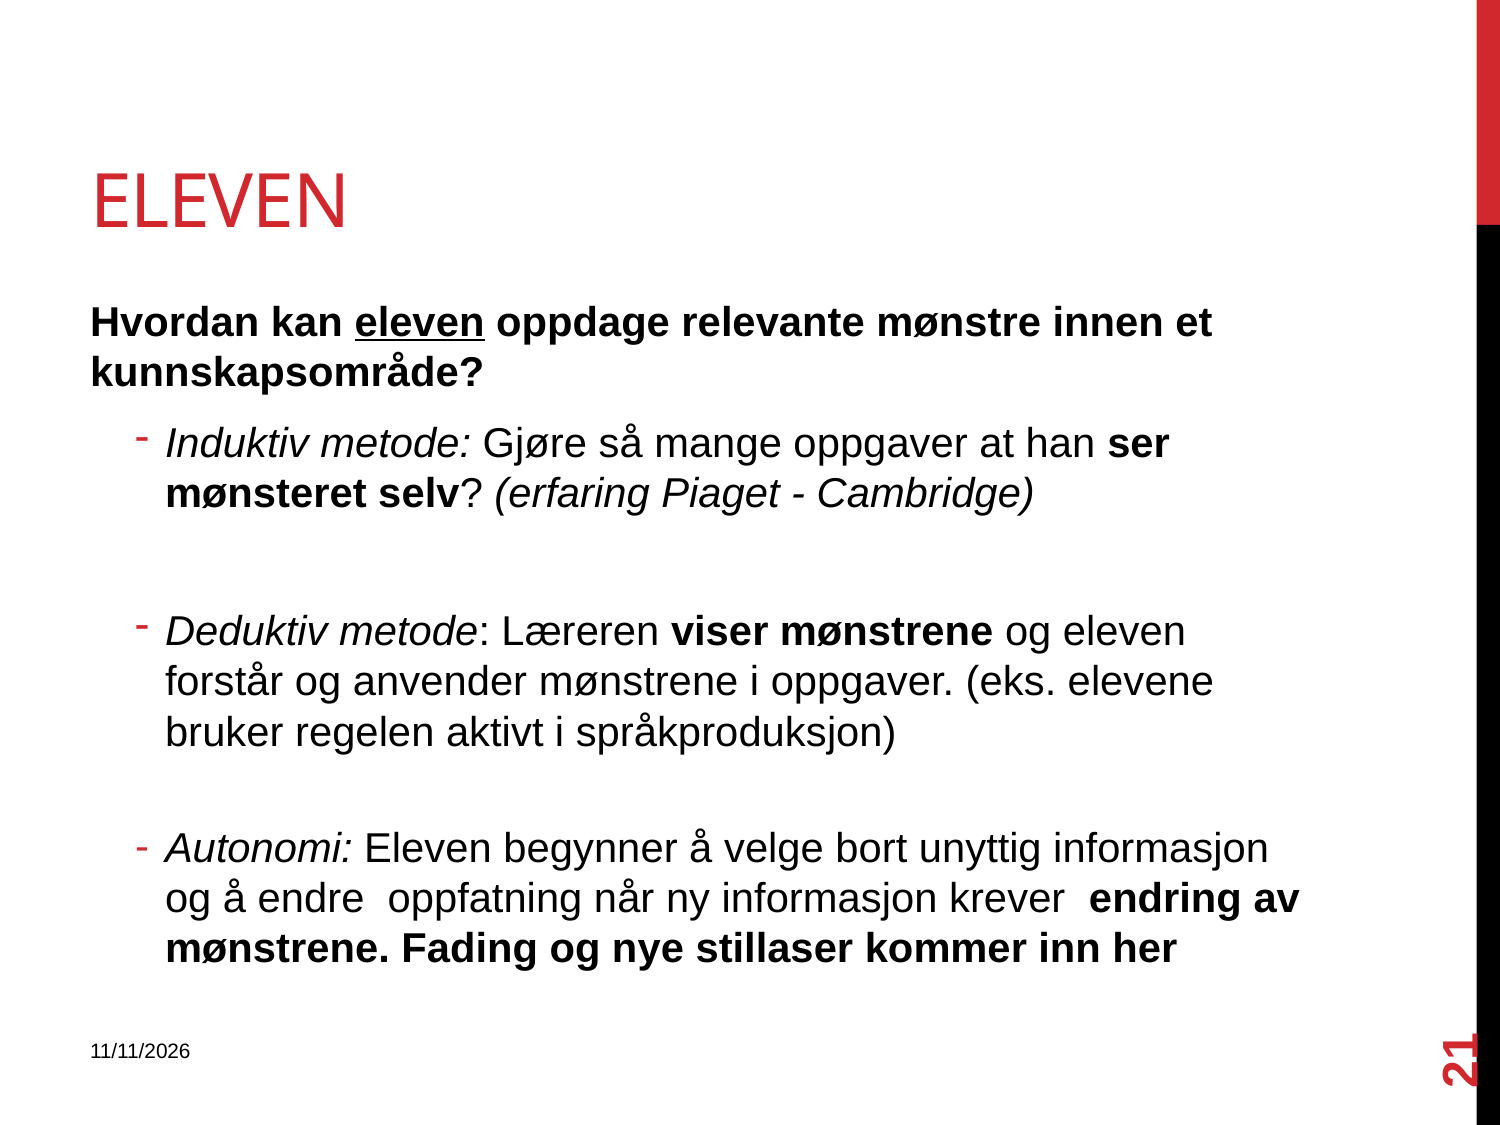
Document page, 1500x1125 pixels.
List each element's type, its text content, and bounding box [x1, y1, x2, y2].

slide_number 21 [1427, 887, 1488, 1104]
title Eleven [75, 25, 1025, 250]
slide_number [75, 1012, 638, 1063]
list Hvordan kan eleven oppdage relevante mønstre innen et kunnskapsområde? Induktiv metode: Gjøre så mange oppgaver at han ser mønsteret selv? (erfaring Piaget - Cambridge) Deduktiv metode: Læreren viser mønstrene og eleven forstår og anvender mønstrene i oppgaver. (eks. elevene bruker regelen aktivt i språkproduksjon) Autonomi: Eleven begynner å velge bort unyttig informasjon og å endre oppfatning når ny informasjon krever endring av mønstrene. Fading og nye stillaser kommer inn her [75, 287, 1325, 1005]
